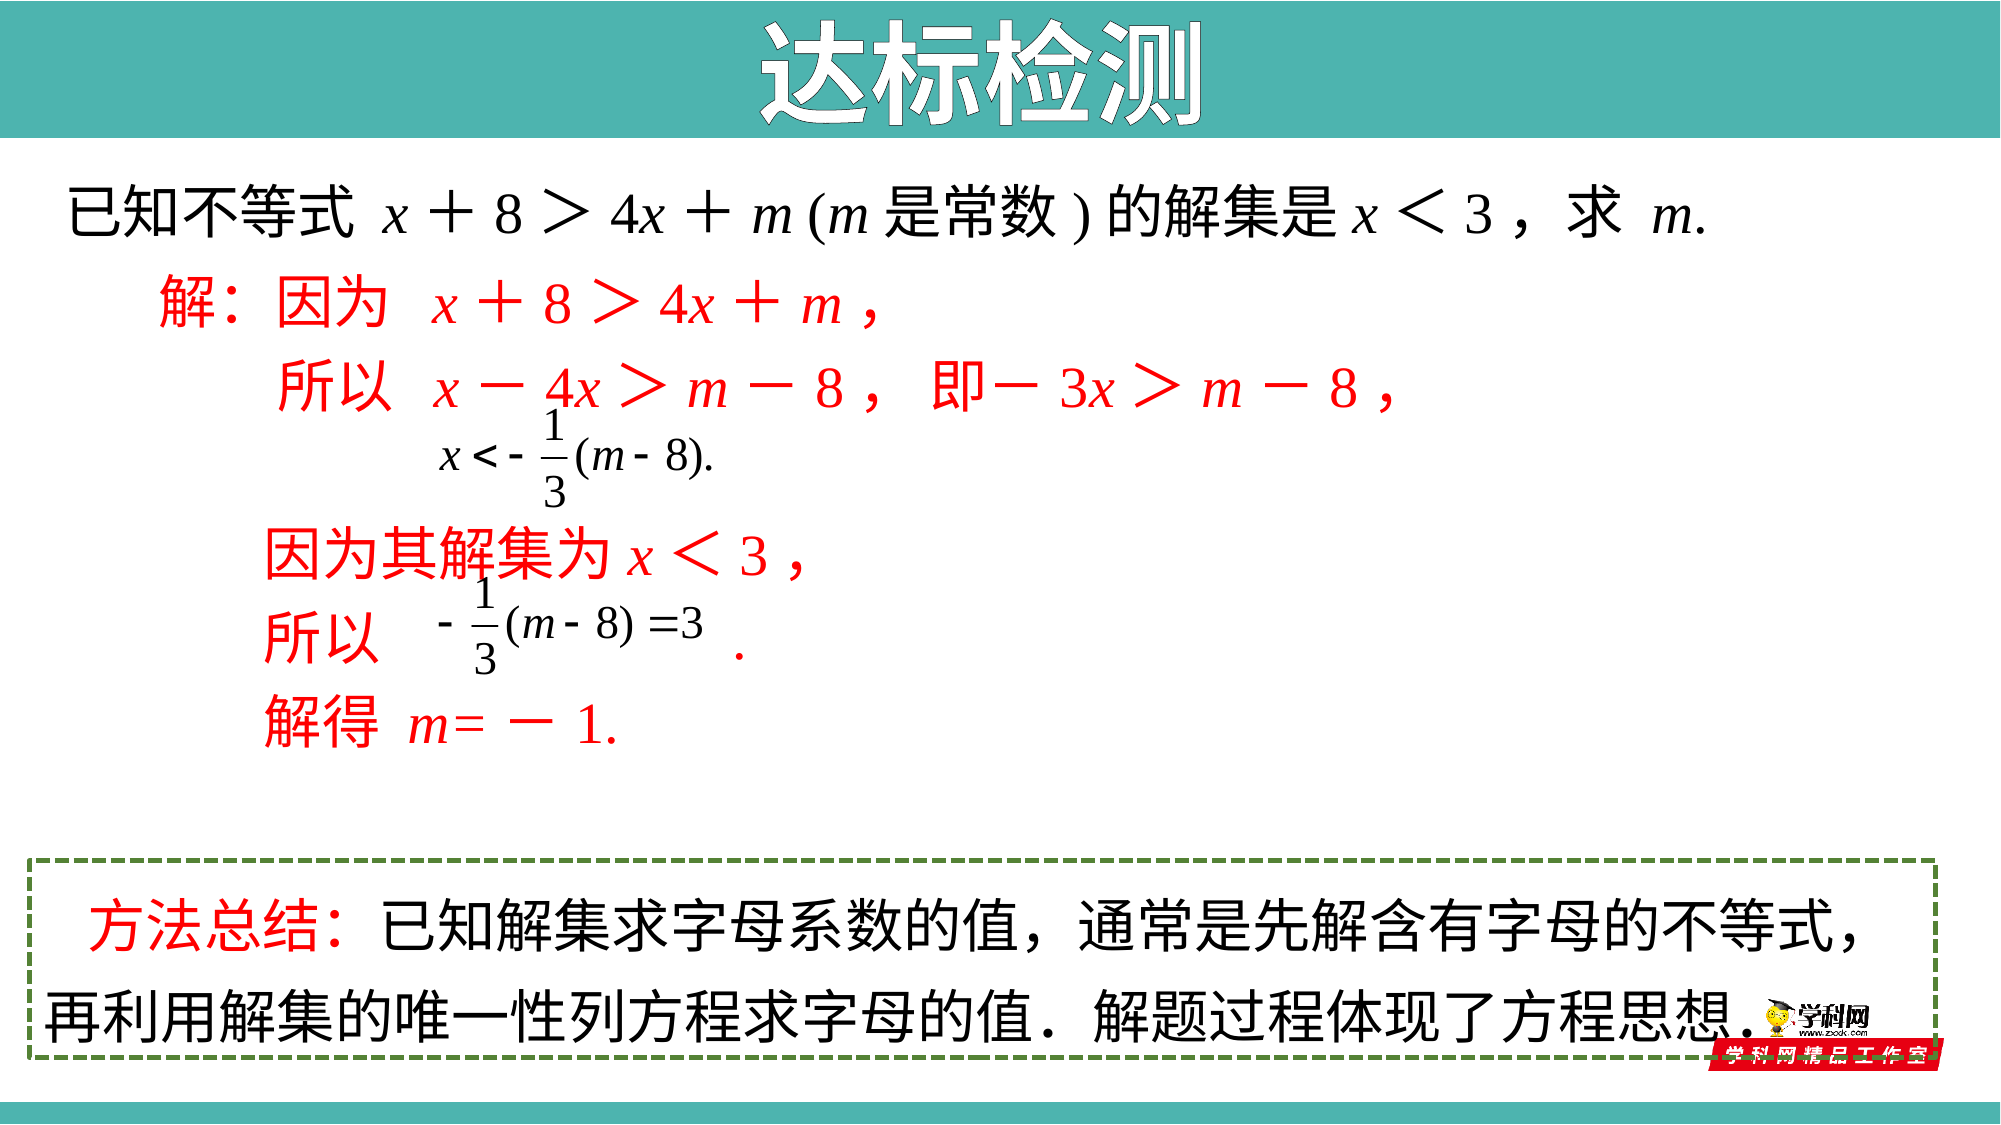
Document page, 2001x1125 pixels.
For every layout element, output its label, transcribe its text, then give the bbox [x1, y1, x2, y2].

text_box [430, 395, 722, 518]
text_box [430, 563, 710, 686]
text_box 达标检测 [742, 0, 1223, 146]
text_box 方法总结：已知解集求字母系数的值，通常是先解含有字母的不等式，再利用解集的唯一性列方程求字母的值．解题过程体现了方程思想． [29, 860, 1936, 1058]
text_box 已知不等式 x＋8＞4x＋m (m是常数)的解集是x＜3，求 m. [5, 146, 2000, 253]
text_box 解：因为 x＋8＞4x＋m， 所以 x－4x＞m－8， 即－3x＞m－8， 因为其解集为x＜3， 所以 . 解得 m=－1. [100, 243, 1454, 763]
picture [0, 1, 2001, 1124]
